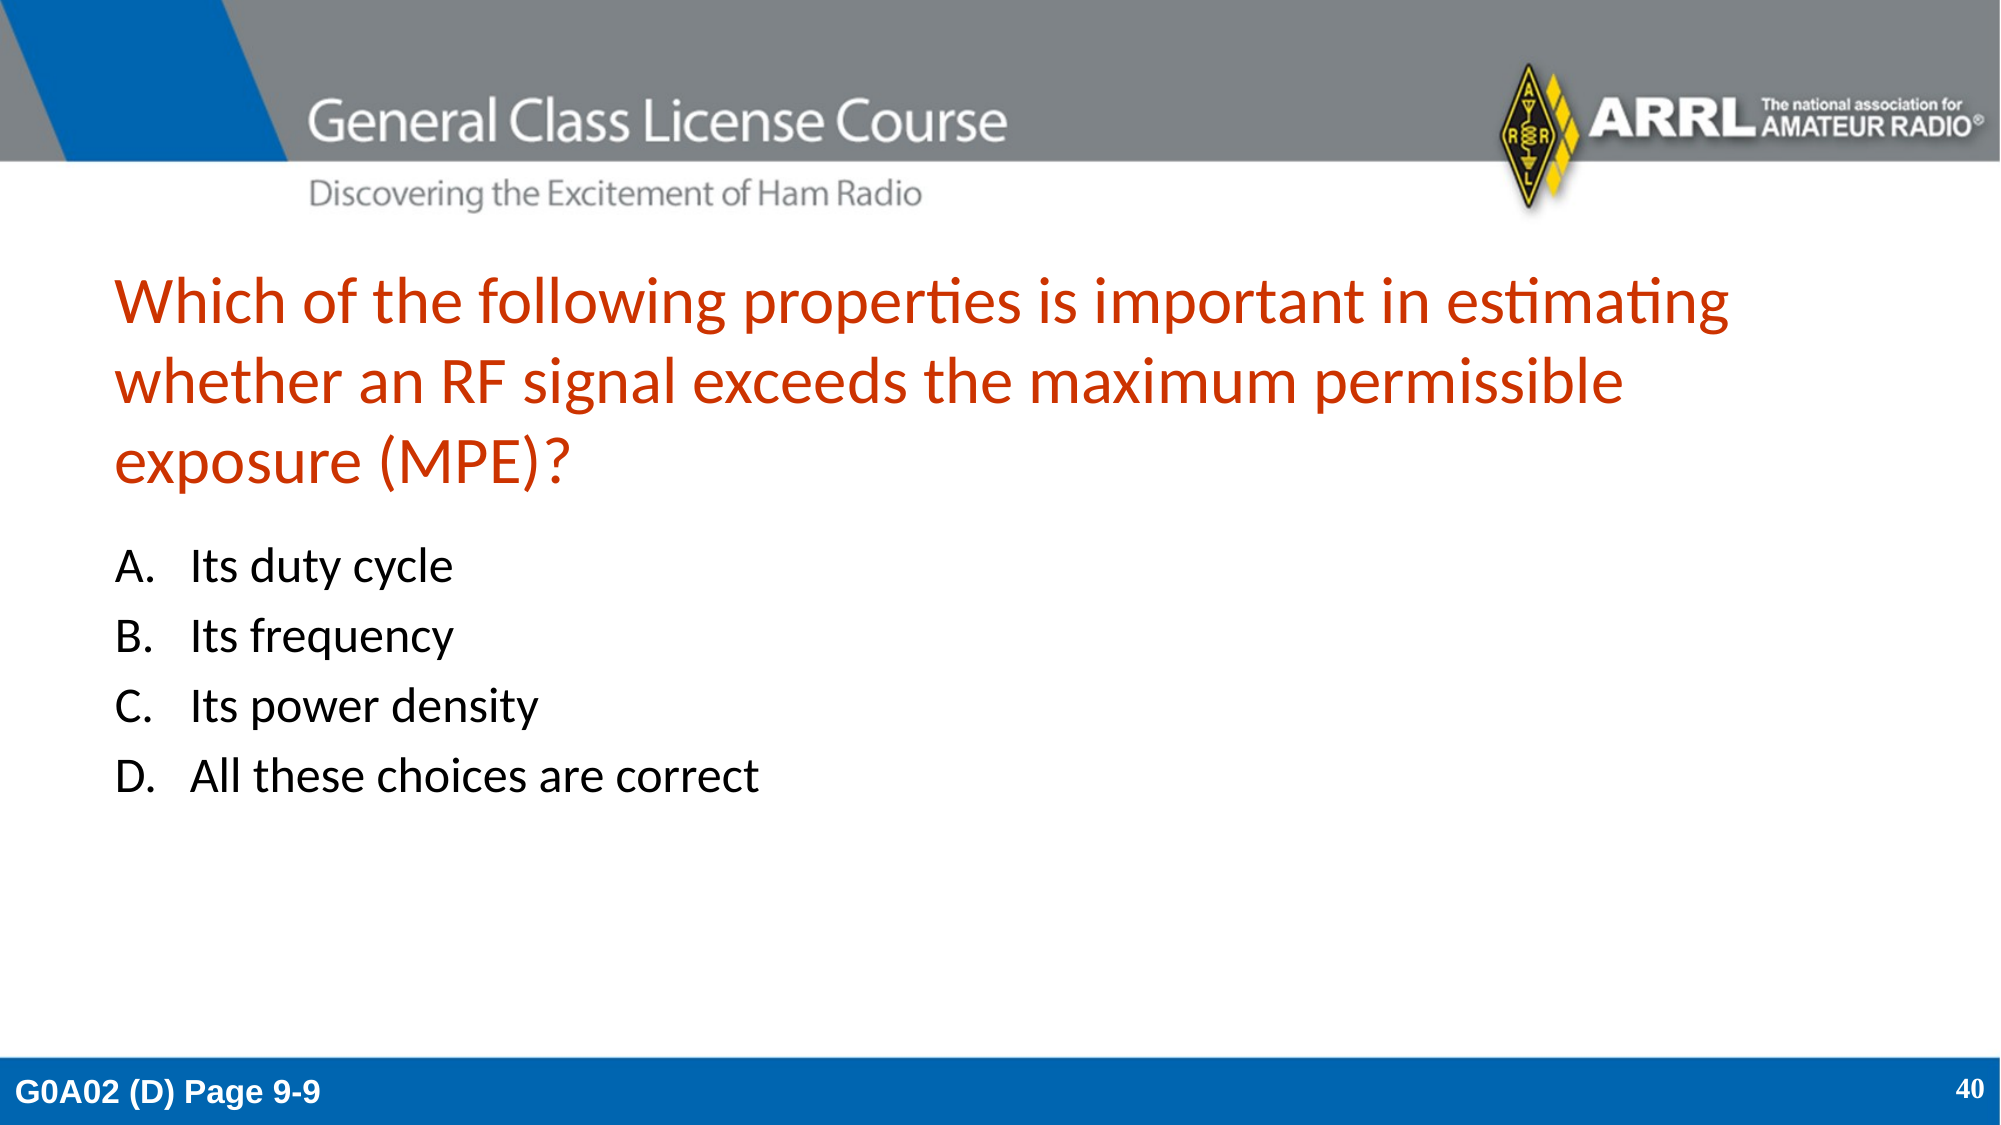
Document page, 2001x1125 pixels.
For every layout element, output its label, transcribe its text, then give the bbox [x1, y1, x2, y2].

text_box G0A02 (D) Page 9-9 [0, 1062, 1313, 1118]
list Its duty cycle Its frequency Its power density All these choices are correct [99, 525, 1900, 1005]
picture [0, 0, 2001, 1125]
title Which of the following properties is important in estimating whether an RF signal exceeds the maximum permissible exposure (MPE)? [99, 249, 1900, 468]
text_box 40 [1875, 1062, 2000, 1113]
